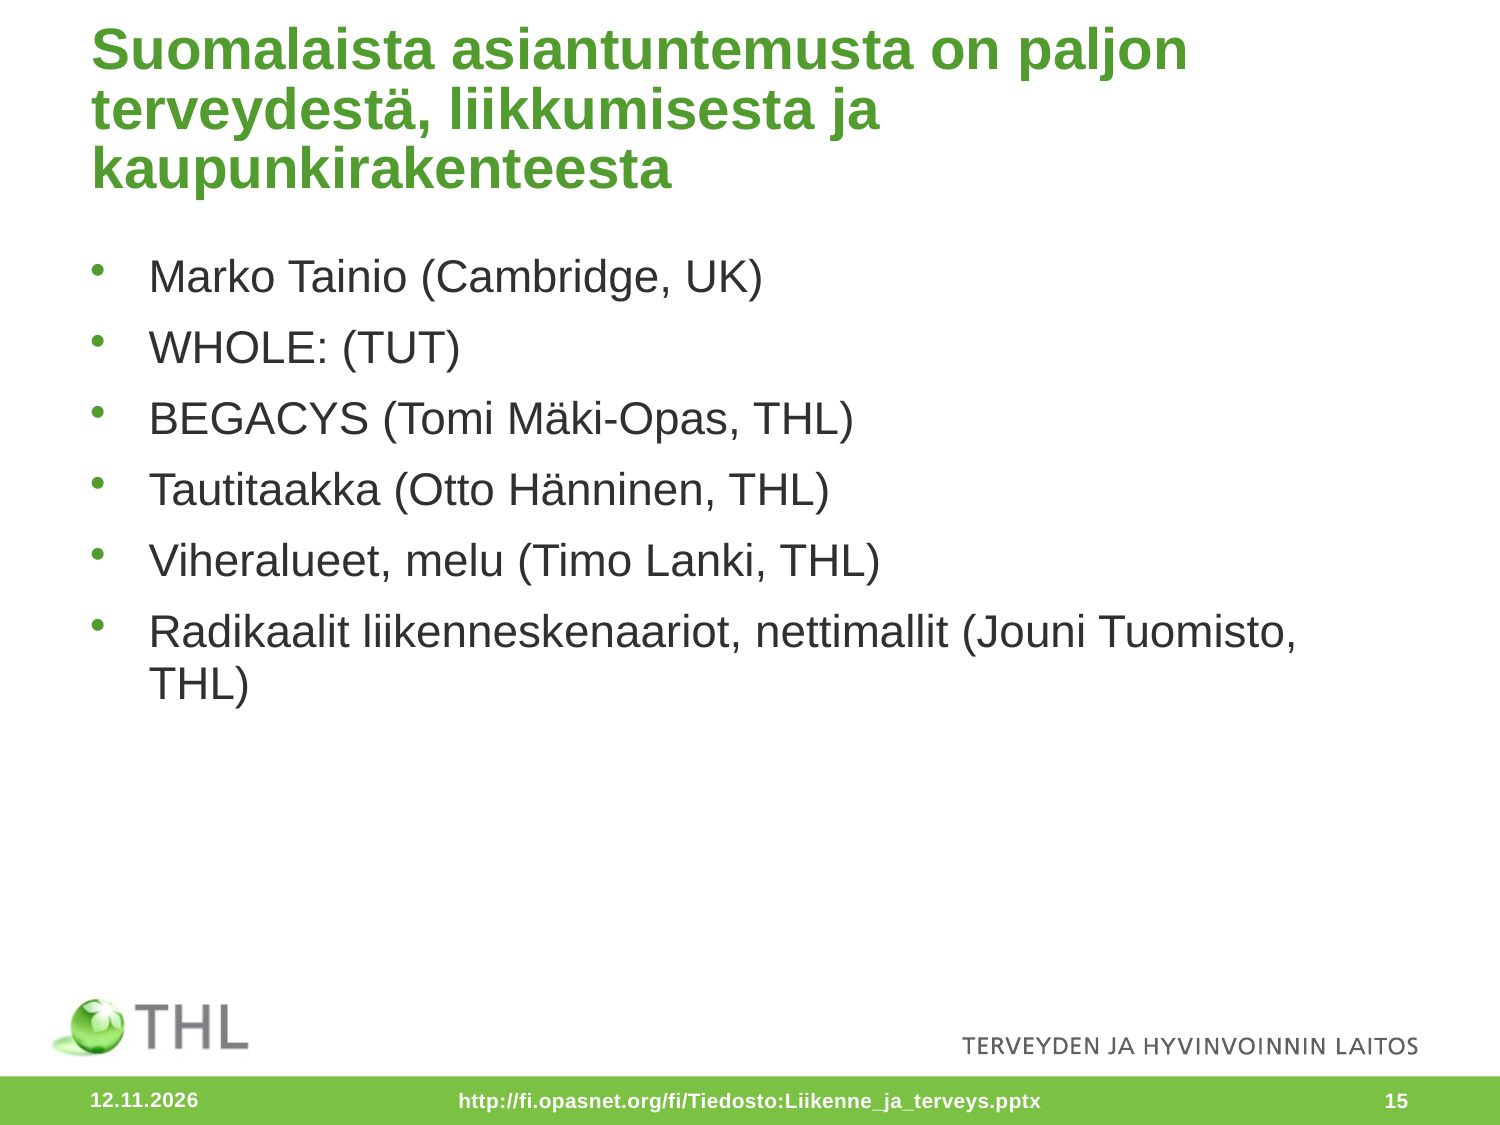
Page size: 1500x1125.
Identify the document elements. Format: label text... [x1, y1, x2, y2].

picture [24, 983, 275, 1067]
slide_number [74, 1080, 255, 1118]
footer http://fi.opasnet.org/fi/Tiedosto:Liikenne_ja_terveys.pptx [253, 1082, 1245, 1118]
list Marko Tainio (Cambridge, UK) WHOLE: (TUT) BEGACYS (Tomi Mäki-Opas, THL) Tautitaakka (Otto Hänninen, THL) Viheralueet, melu (Timo Lanki, THL) Radikaalit liikenneskenaariot, nettimallit (Jouni Tuomisto, THL) [74, 243, 1424, 965]
slide_number 15 [1245, 1082, 1424, 1118]
title Suomalaista asiantuntemusta on paljon terveydestä, liikkumisesta ja kaupunkirakenteesta [76, 42, 1424, 209]
